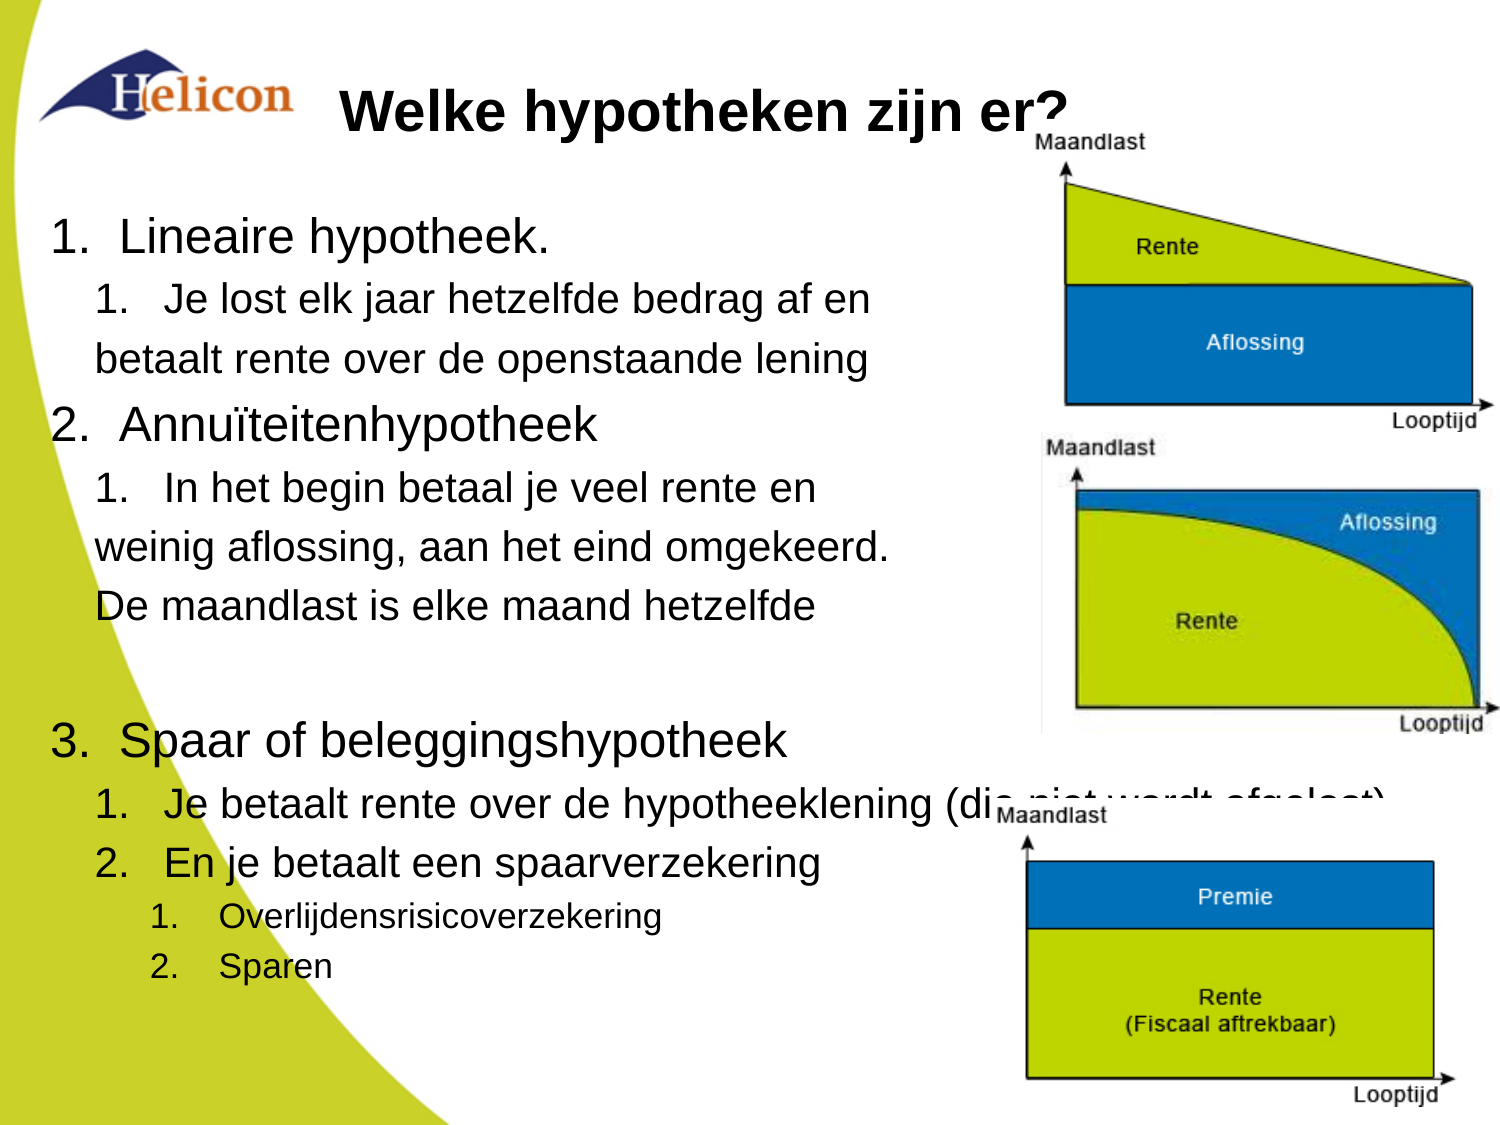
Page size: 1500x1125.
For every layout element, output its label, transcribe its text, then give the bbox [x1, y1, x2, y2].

picture [0, 0, 1500, 1125]
list Lineaire hypotheek. Je lost elk jaar hetzelfde bedrag af en betaalt rente over de openstaande lening Annuïteitenhypotheek In het begin betaal je veel rente en weinig aflossing, aan het eind omgekeerd. De maandlast is elke maand hetzelfde Spaar of beleggingshypotheek Je betaalt rente over de hypotheeklening (die niet wordt afgelost) En je betaalt een spaarverzekering Overlijdensrisicoverzekering Sparen [17, 196, 1425, 1005]
title Welke hypotheken zijn er? [324, 54, 1415, 161]
